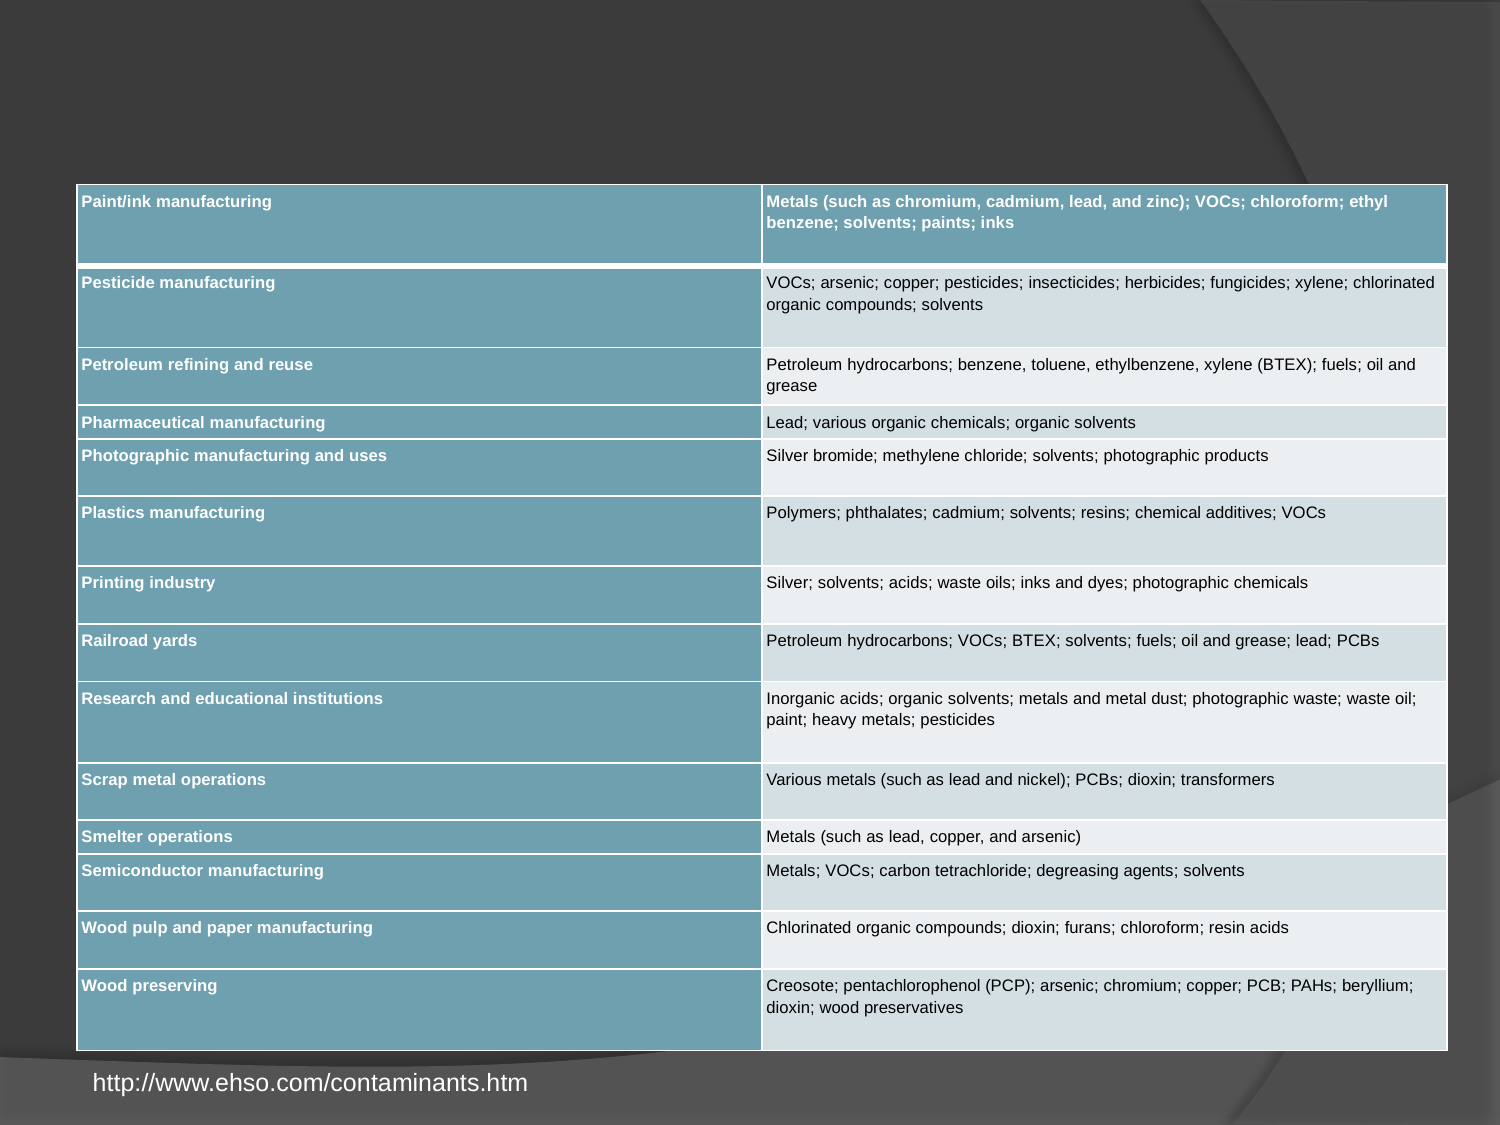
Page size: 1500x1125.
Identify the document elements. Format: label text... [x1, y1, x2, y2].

table_cell VOCs; arsenic; copper; pesticides; insecticides; herbicides; fungicides; xylene; chlorinated organic compounds; solvents [763, 298, 1446, 347]
table_cell Lead; various organic chemicals; organic solvents [763, 406, 1446, 438]
table_cell Pesticide manufacturing [78, 269, 761, 347]
table_cell Research and educational institutions [78, 682, 761, 762]
table_cell Petroleum hydrocarbons; benzene, toluene, ethylbenzene, xylene (BTEX); fuels; oil and grease [763, 348, 1446, 404]
table_header Metals (such as chromium, cadmium, lead, and zinc); VOCs; chloroform; ethyl benzene; solvents; paints; inks [763, 185, 1446, 222]
table_cell Smelter operations [78, 821, 761, 853]
table_cell Polymers; phthalates; cadmium; solvents; resins; chemical additives; VOCs [763, 497, 1446, 565]
table_cell Plastics manufacturing [78, 497, 761, 565]
table_cell Wood preserving [78, 970, 761, 1050]
table_cell Silver; solvents; acids; waste oils; inks and dyes; photographic chemicals [763, 567, 1446, 623]
table_cell Silver bromide; methylene chloride; solvents; photographic products [763, 440, 1446, 495]
table_cell Semiconductor manufacturing [78, 855, 761, 910]
table_cell Printing industry [78, 567, 761, 623]
table_cell Chlorinated organic compounds; dioxin; furans; chloroform; resin acids [763, 912, 1446, 968]
table_cell Photographic manufacturing and uses [78, 440, 761, 495]
table_cell Metals; VOCs; carbon tetrachloride; degreasing agents; solvents [763, 855, 1446, 910]
table_cell Various metals (such as lead and nickel); PCBs; dioxin; transformers [763, 764, 1446, 819]
table_cell Petroleum hydrocarbons; VOCs; BTEX; solvents; fuels; oil and grease; lead; PCBs [763, 625, 1446, 681]
table_cell Scrap metal operations [78, 764, 761, 819]
table_cell Metals (such as lead, copper, and arsenic) [763, 821, 1446, 853]
table_cell Inorganic acids; organic solvents; metals and metal dust; photographic waste; waste oil; paint; heavy metals; pesticides [763, 682, 1446, 762]
table_cell Wood pulp and paper manufacturing [78, 912, 761, 968]
table_header Paint/ink manufacturing [78, 185, 761, 263]
table_cell Pharmaceutical manufacturing [78, 406, 761, 438]
table_cell Petroleum refining and reuse [78, 348, 761, 404]
text_box http://www.ehso.com/contaminants.htm [78, 1058, 545, 1104]
table_cell Creosote; pentachlorophenol (PCP); arsenic; chromium; copper; PCB; PAHs; beryllium; dioxin; wood preservatives [763, 970, 1446, 1050]
table_cell Railroad yards [78, 625, 761, 681]
text_box [269, 222, 1500, 298]
